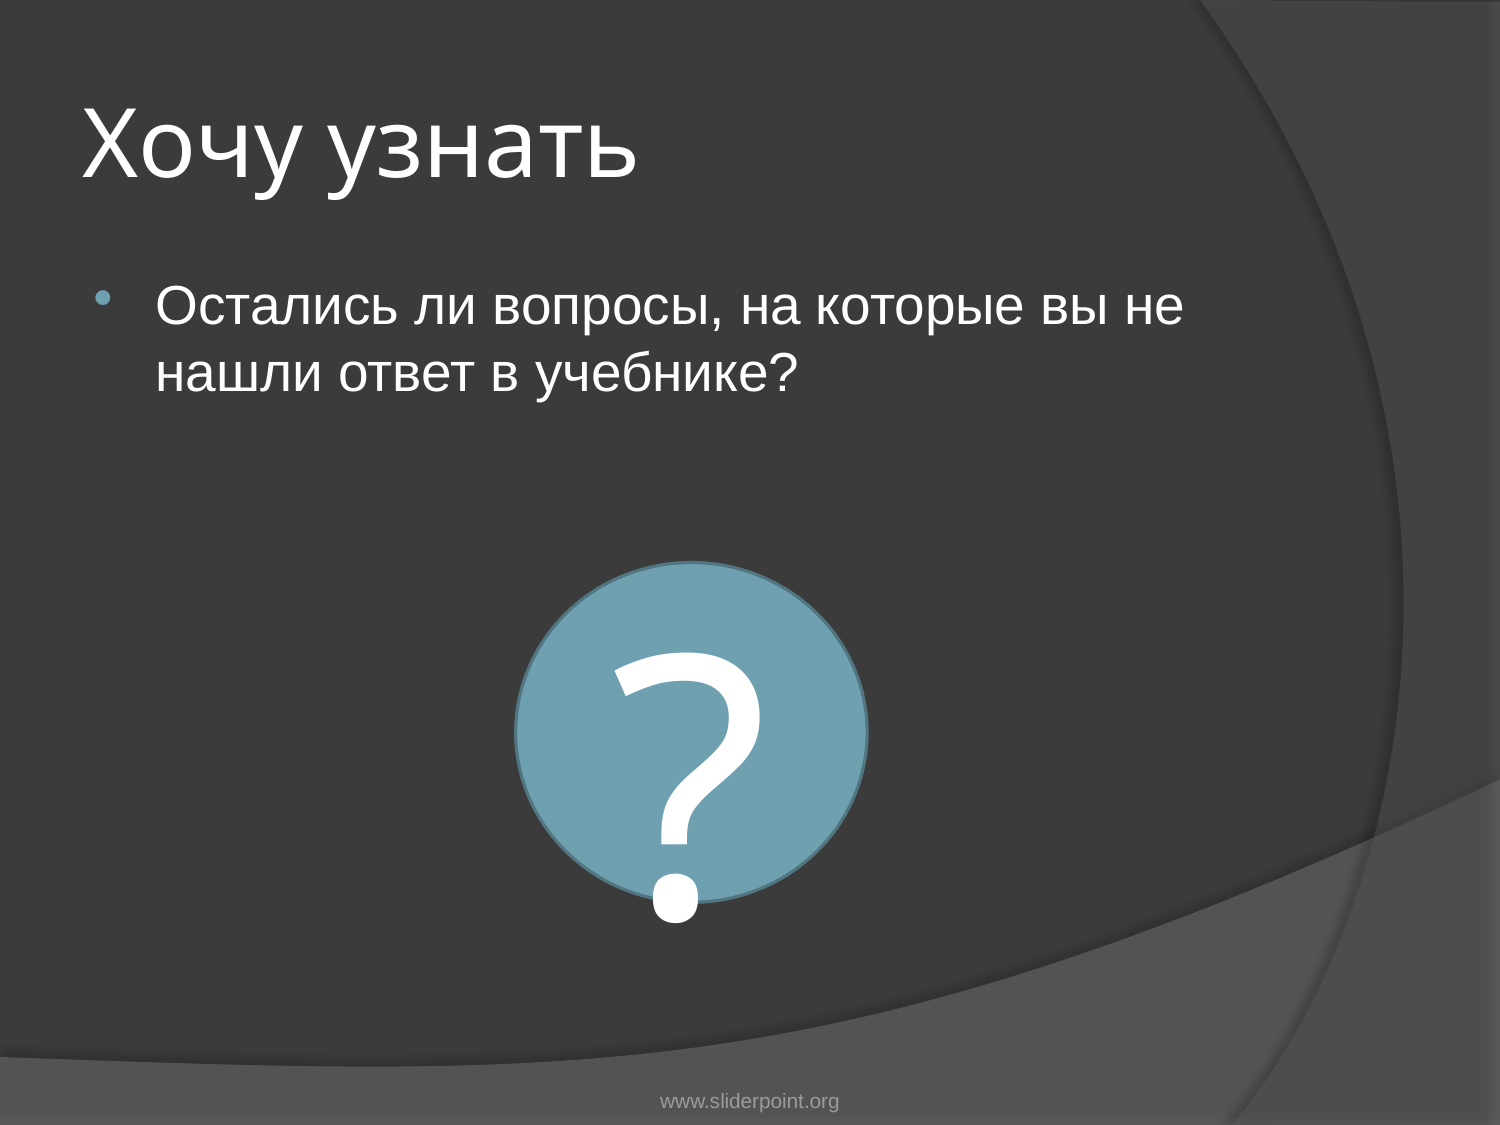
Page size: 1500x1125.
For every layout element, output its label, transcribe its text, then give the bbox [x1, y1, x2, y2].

title Хочу узнать [74, 44, 1301, 233]
footer www.sliderpoint.org [512, 1053, 988, 1114]
list Остались ли вопросы, на которые вы не нашли ответ в учебнике? ? [74, 262, 1301, 1006]
